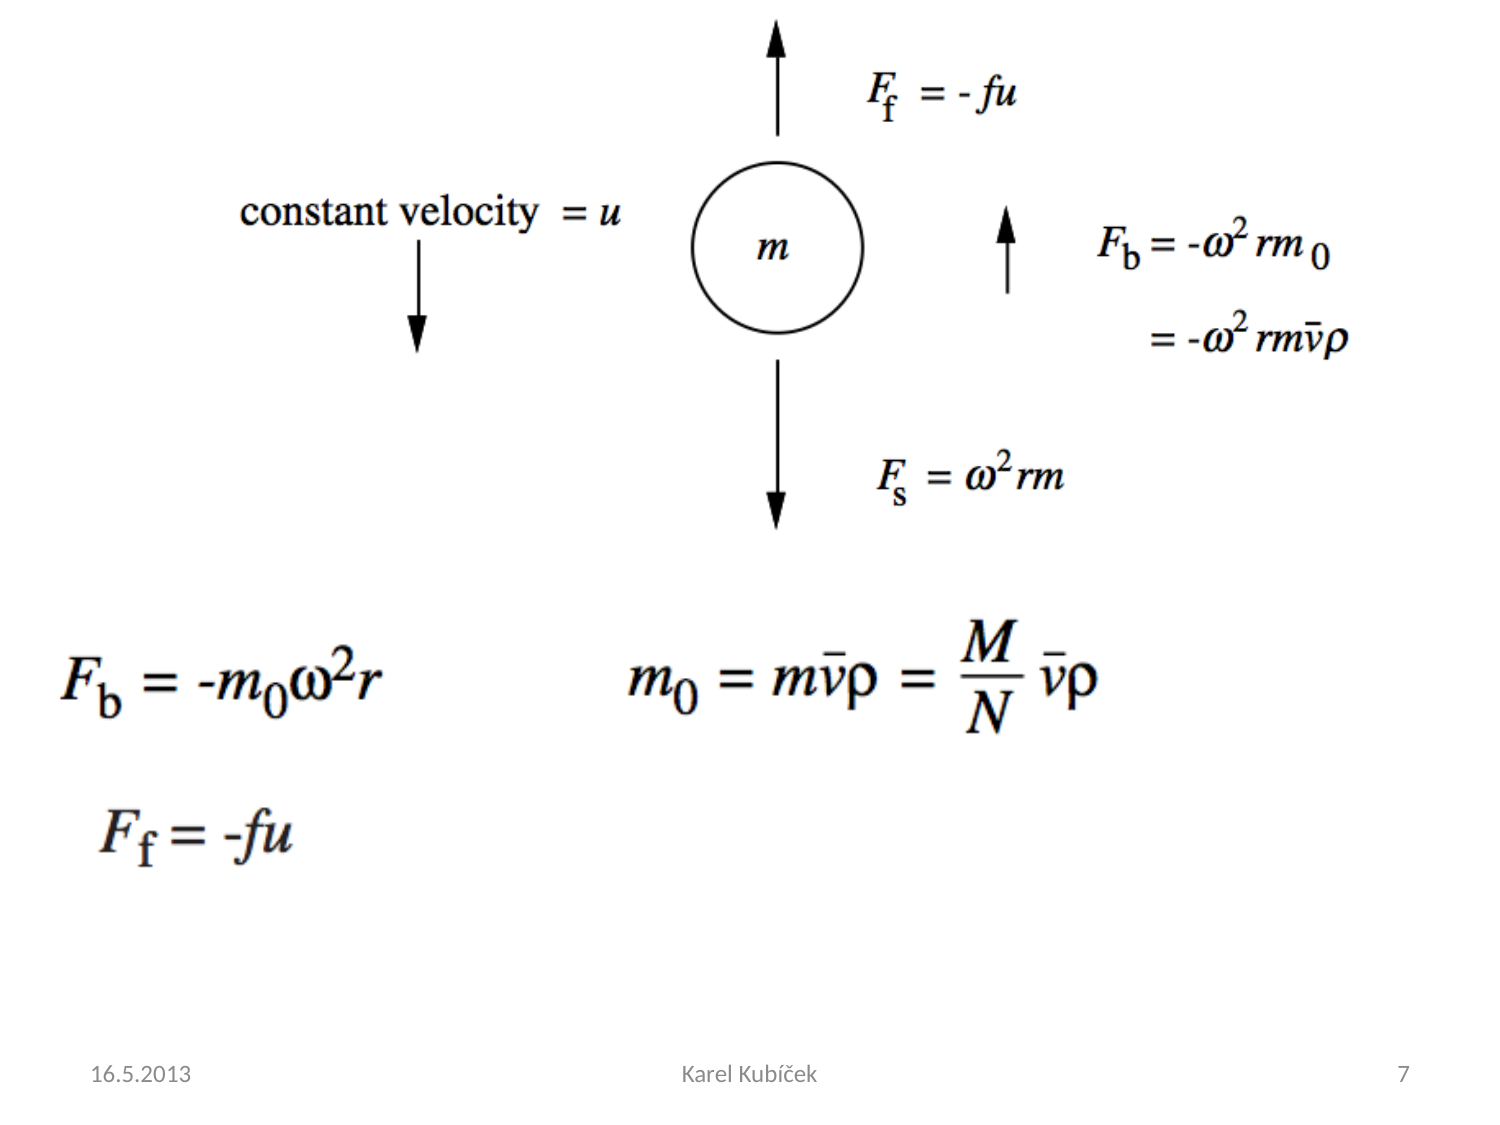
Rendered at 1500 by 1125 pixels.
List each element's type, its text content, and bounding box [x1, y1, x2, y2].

picture [88, 781, 306, 880]
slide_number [75, 1042, 425, 1103]
picture [170, 17, 1364, 542]
picture [35, 615, 416, 750]
slide_number 7 [1074, 1042, 1425, 1103]
footer Karel Kubíček [512, 1042, 988, 1103]
picture [610, 610, 1109, 745]
